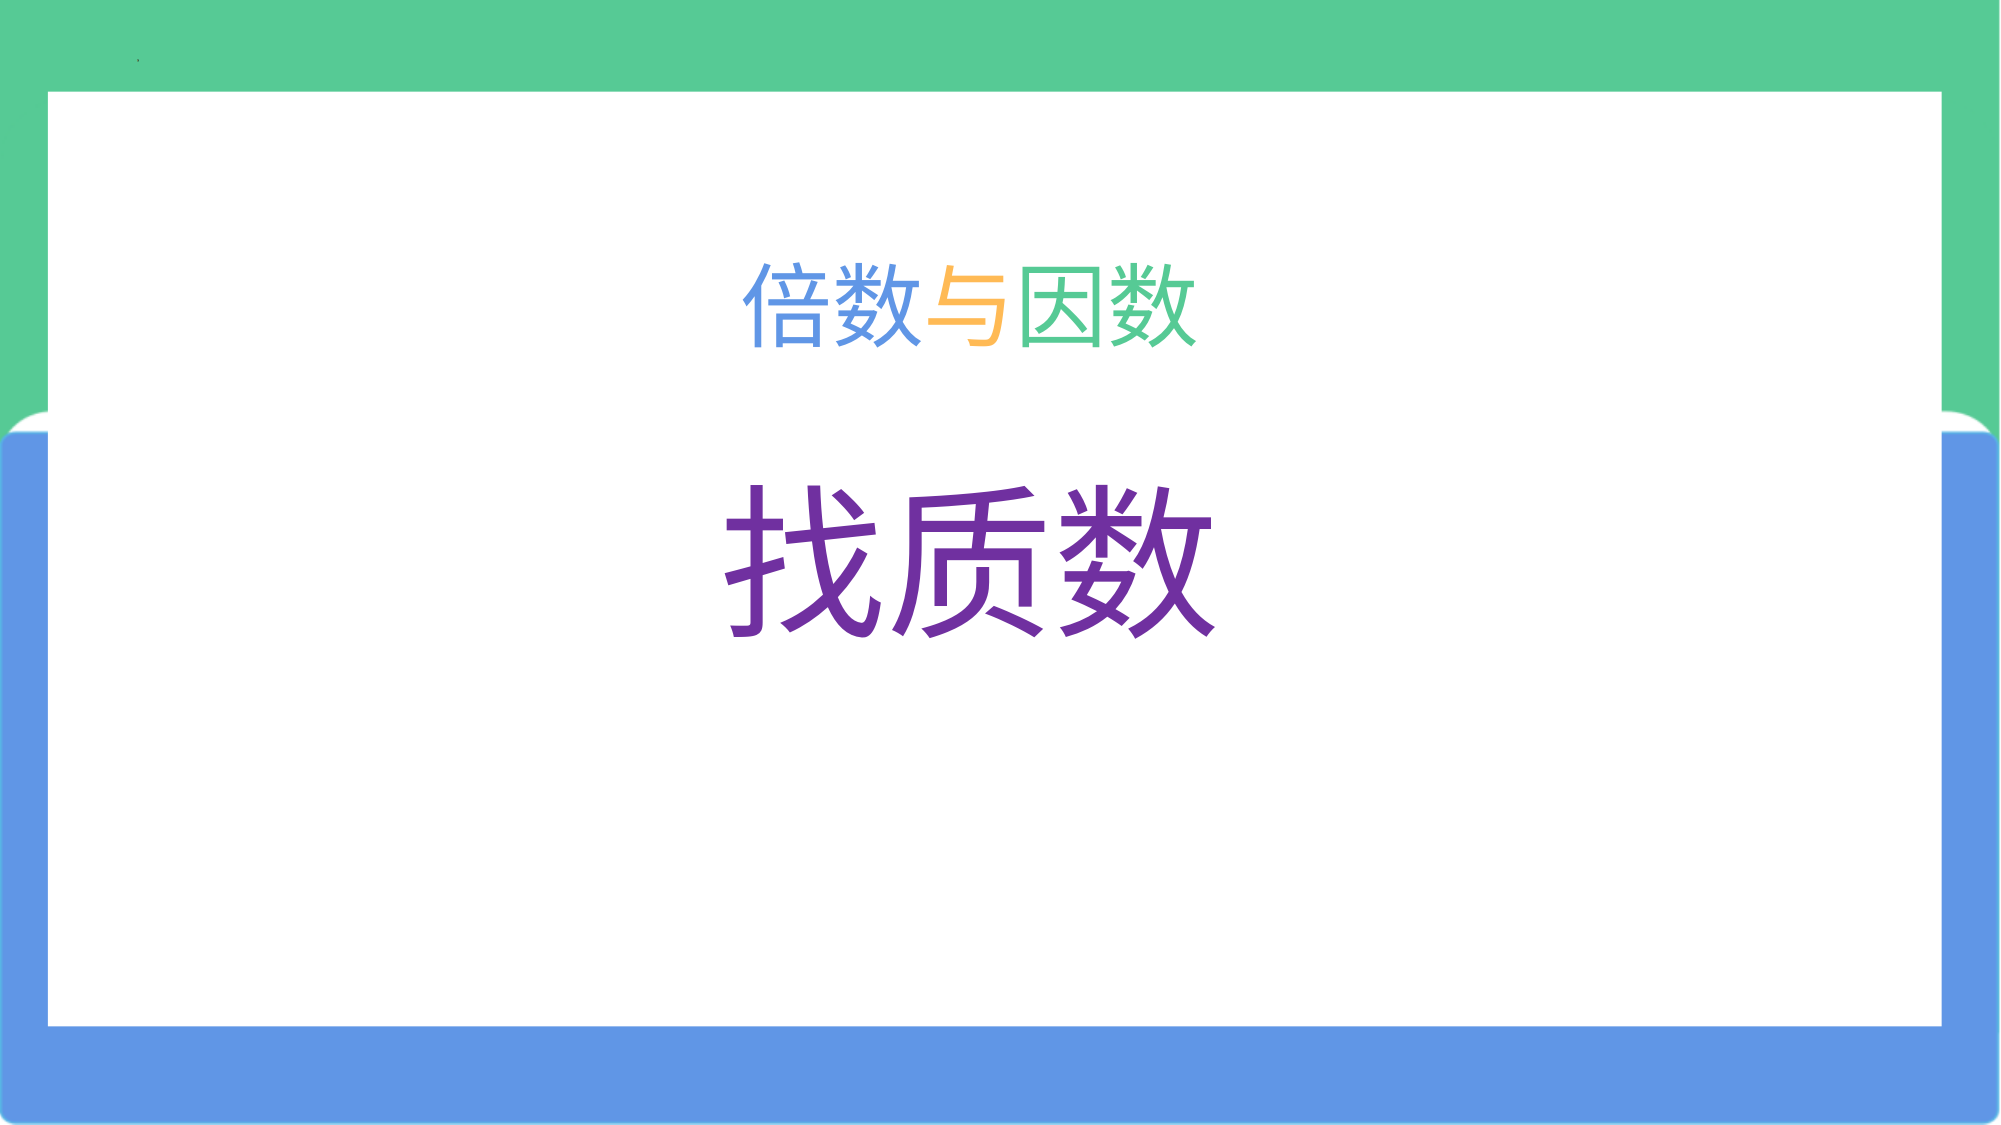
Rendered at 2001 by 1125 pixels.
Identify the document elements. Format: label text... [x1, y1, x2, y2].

text_box [47, 91, 1943, 1028]
text_box 倍数与因数 找质数 [268, 186, 1671, 667]
picture [0, 0, 2001, 1125]
